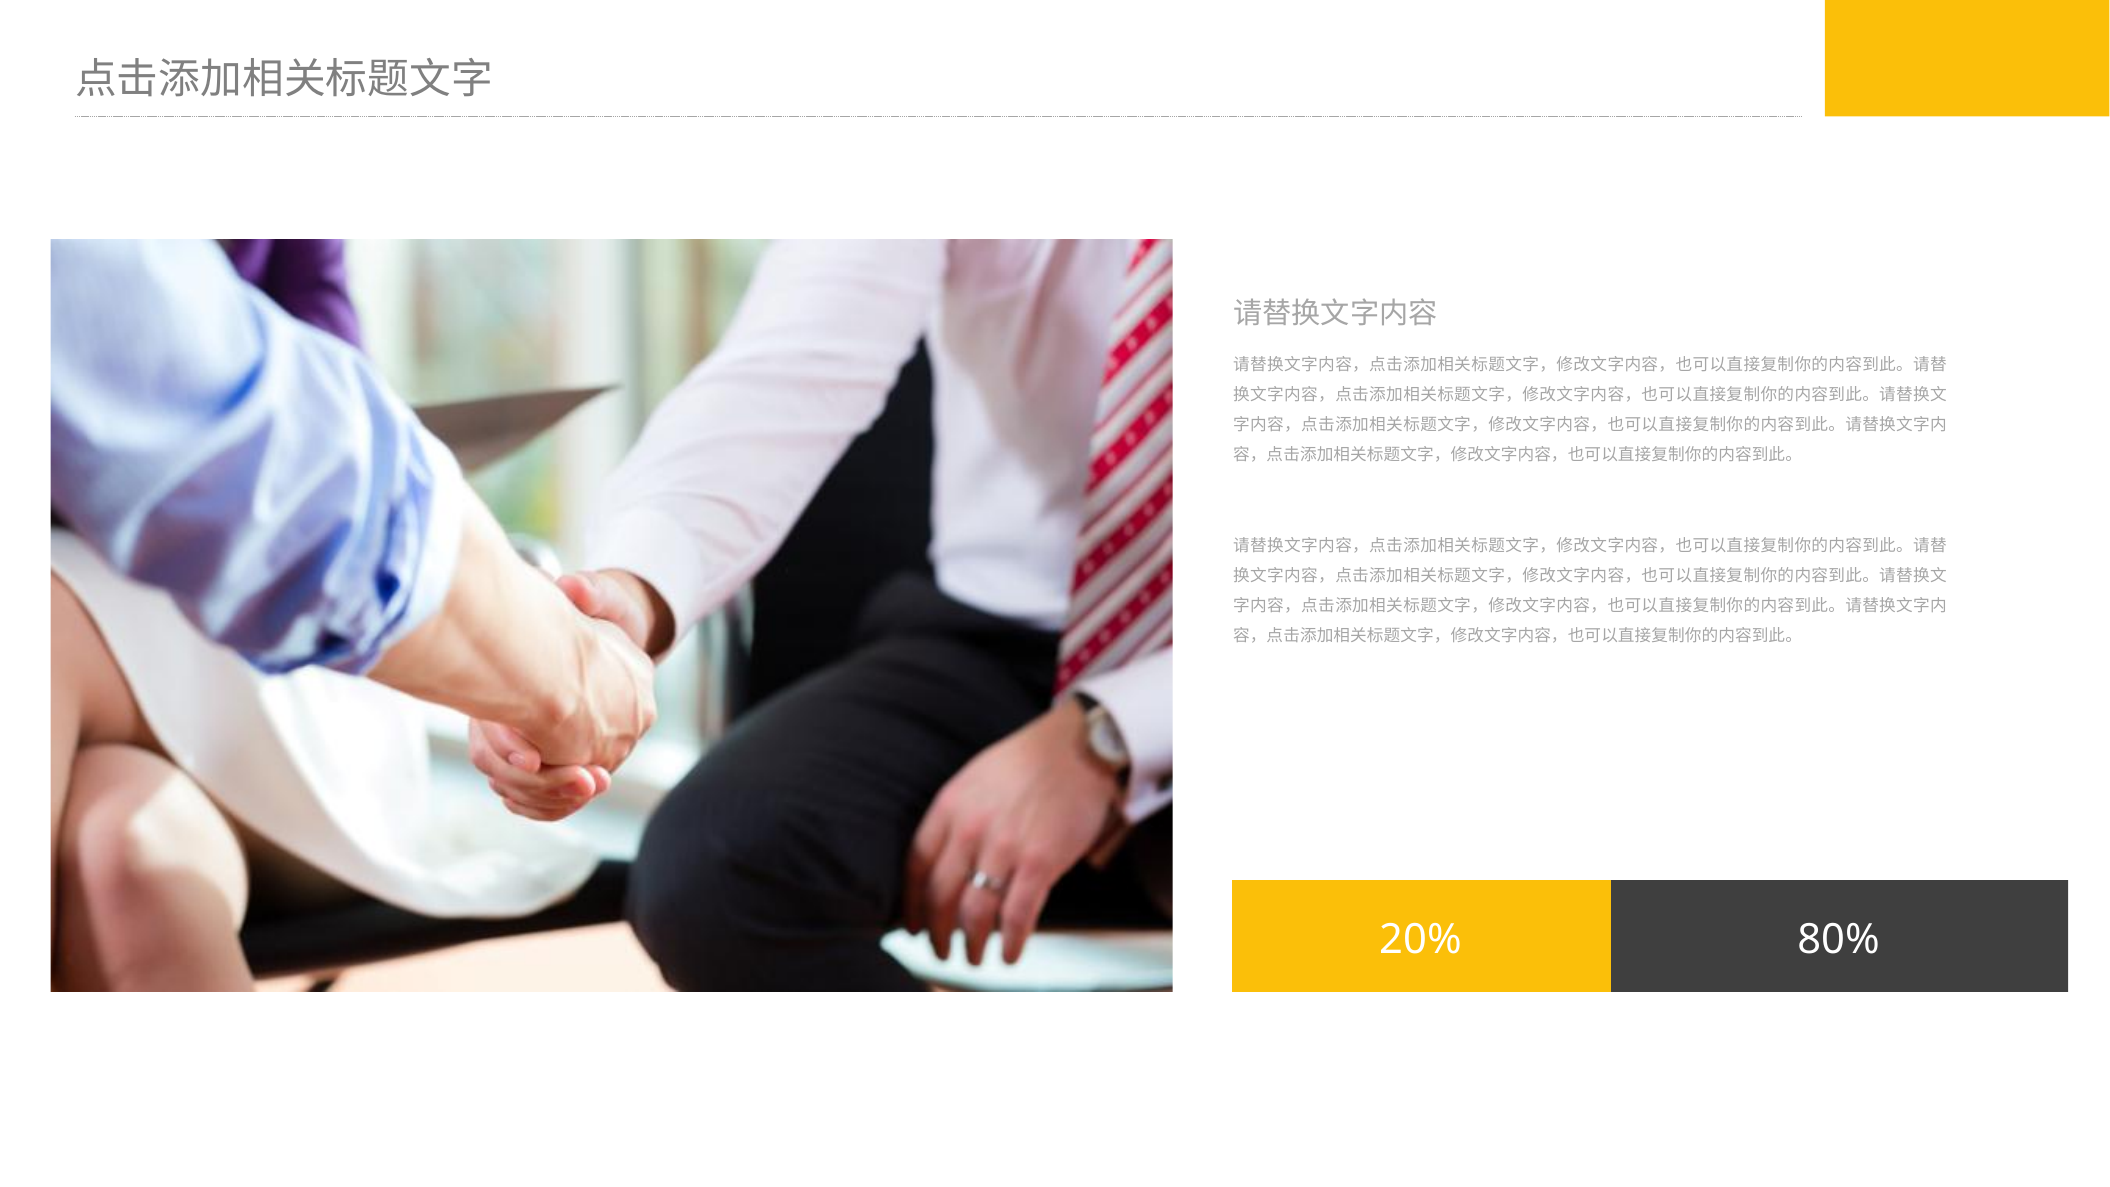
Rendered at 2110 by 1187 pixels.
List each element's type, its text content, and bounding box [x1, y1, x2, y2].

text_box 80% [1782, 904, 1937, 969]
text_box [1231, 879, 1610, 993]
text_box 请替换文字内容，点击添加相关标题文字，修改文字内容，也可以直接复制你的内容到此。请替换文字内容，点击添加相关标题文字，修改文字内容，也可以直接复制你的内容到此。请替换文字内容，点击添加相关标题文字，修改文字内容，也可以直接复制你的内容到此。请替换文字内容，点击添加相关标题文字，修改文字内容，也可以直接复制你的内容到此。 [1217, 336, 1964, 461]
text_box 点击添加相关标题文字 [59, 44, 563, 107]
text_box 20% [1364, 904, 1519, 969]
text_box 请替换文字内容，点击添加相关标题文字，修改文字内容，也可以直接复制你的内容到此。请替换文字内容，点击添加相关标题文字，修改文字内容，也可以直接复制你的内容到此。请替换文字内容，点击添加相关标题文字，修改文字内容，也可以直接复制你的内容到此。请替换文字内容，点击添加相关标题文字，修改文字内容，也可以直接复制你的内容到此。 [1217, 517, 1964, 642]
text_box [1610, 879, 2069, 993]
text_box [50, 238, 1174, 993]
text_box 请替换文字内容 [1217, 286, 1519, 336]
